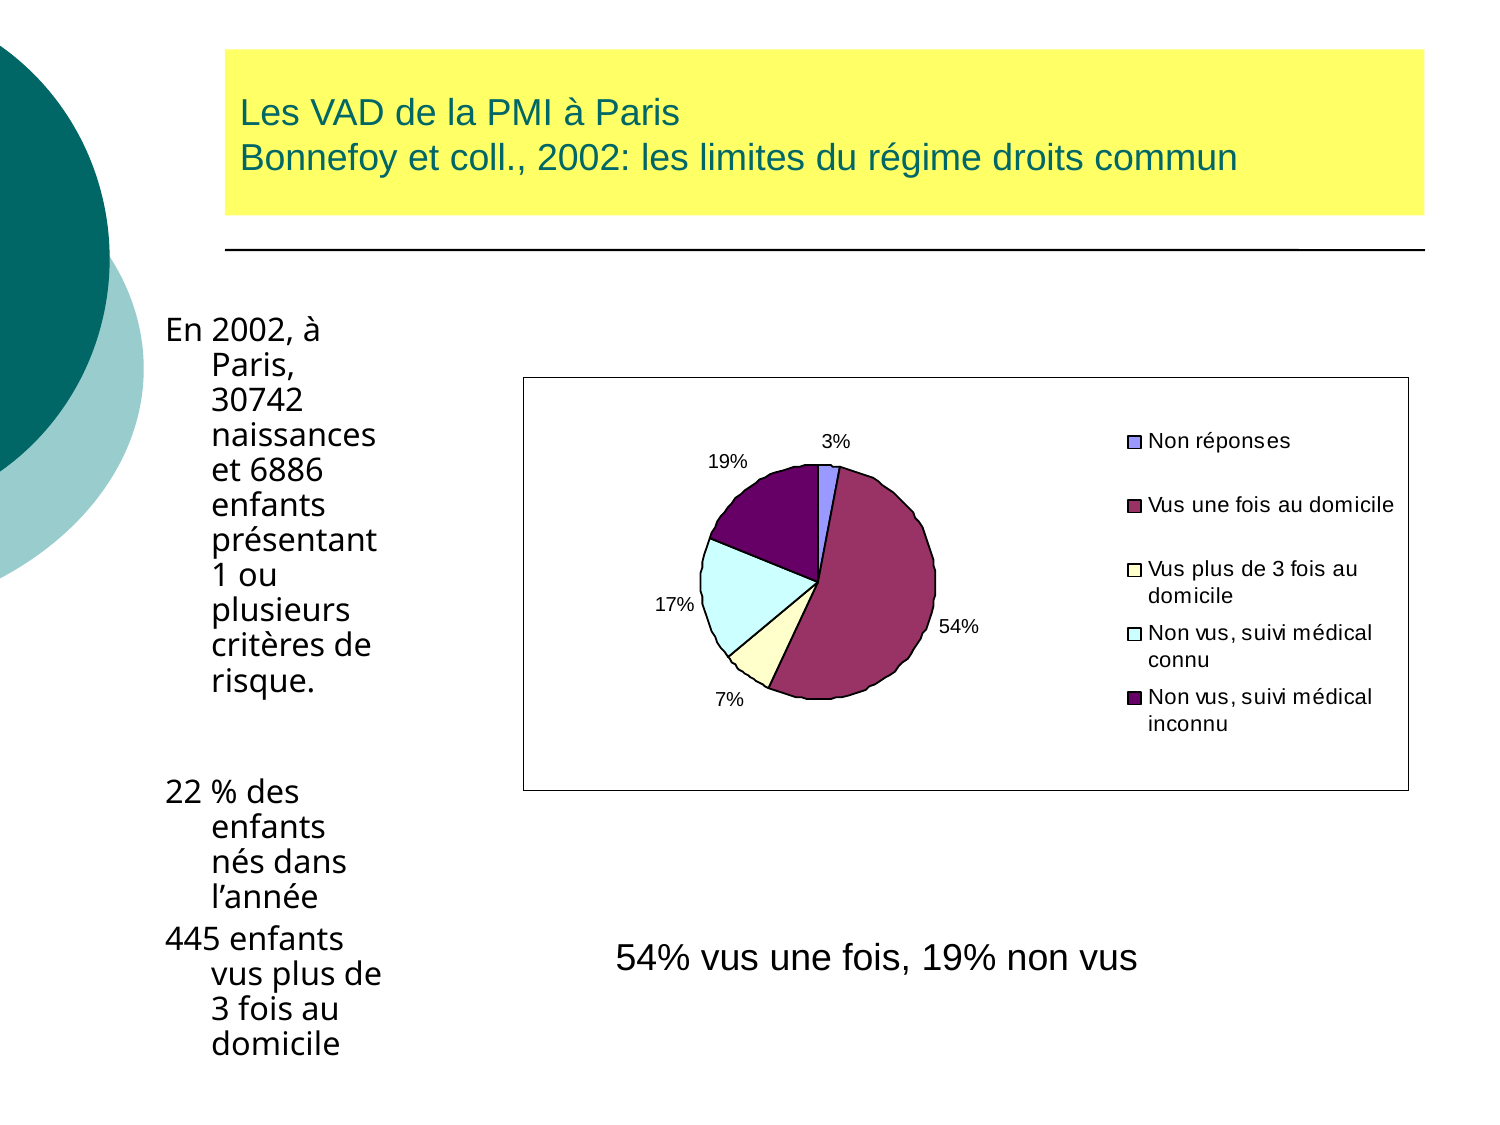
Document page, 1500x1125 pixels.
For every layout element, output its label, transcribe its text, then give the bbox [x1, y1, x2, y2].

text_box 54% vus une fois, 19% non vus [600, 925, 1153, 986]
title Les VAD de la PMI à Paris Bonnefoy et coll., 2002: les limites du régime droits commun [224, 49, 1425, 216]
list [513, 367, 1420, 800]
list En 2002, à Paris, 30742 naissances et 6886 enfants présentant 1 ou plusieurs critères de risque. 22 % des enfants nés dans l’année 445 enfants vus plus de 3 fois au domicile [76, 262, 399, 1090]
